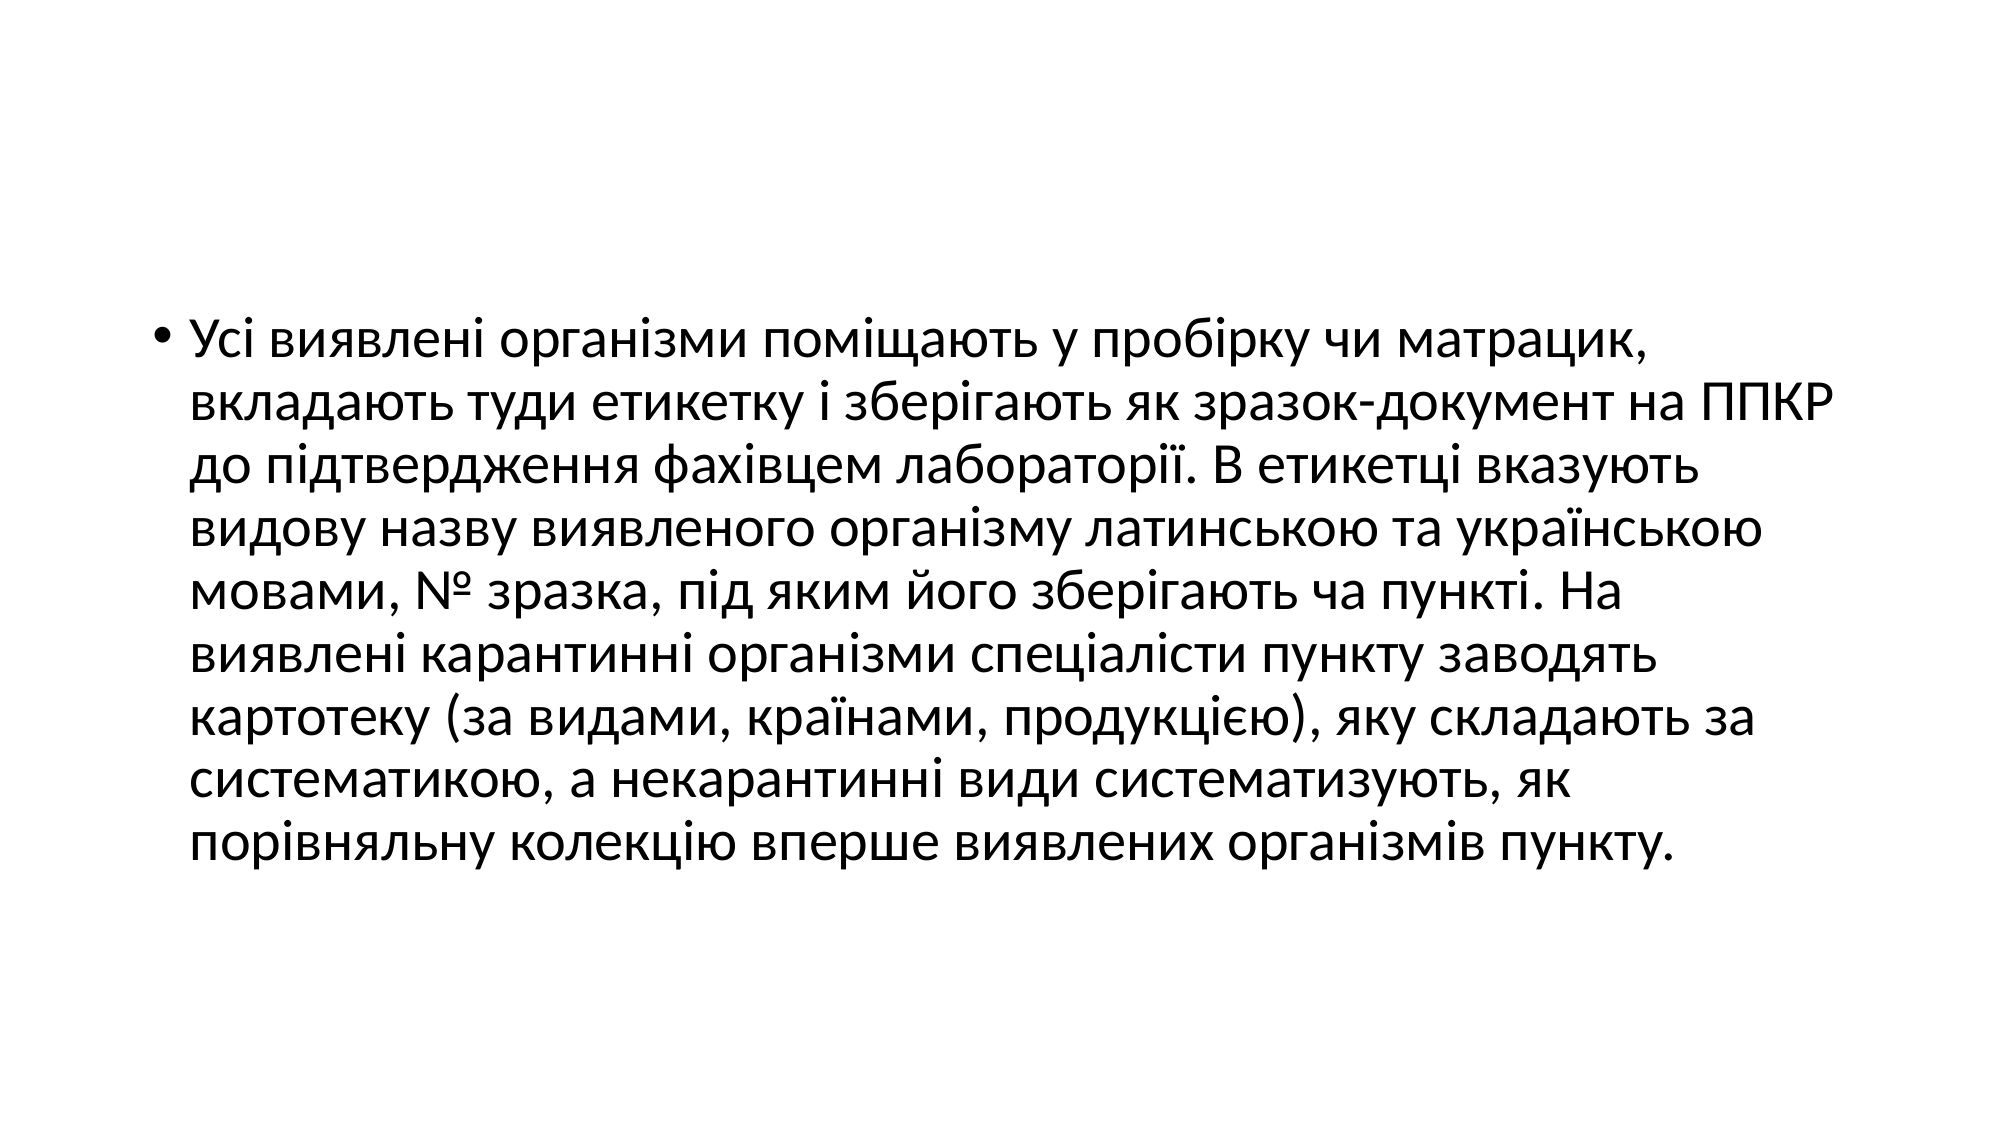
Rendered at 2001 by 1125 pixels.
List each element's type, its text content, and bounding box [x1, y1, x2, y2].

list Усі виявлені організми поміщають у пробірку чи матрацик, вкладають туди етикетку і зберігають як зразок-документ на ППКР до підтвердження фахівцем лабораторії. В етикетці вказують видову назву виявленого організму латинською та українською мовами, № зразка, під яким його зберігають ча пункті. На виявлені карантинні організми спеціалісти пункту заводять картотеку (за видами, країнами, продукцією), яку складають за систематикою, а некарантинні види систематизують, як порівняльну колекцію вперше виявлених організмів пункту. [137, 299, 1863, 1014]
